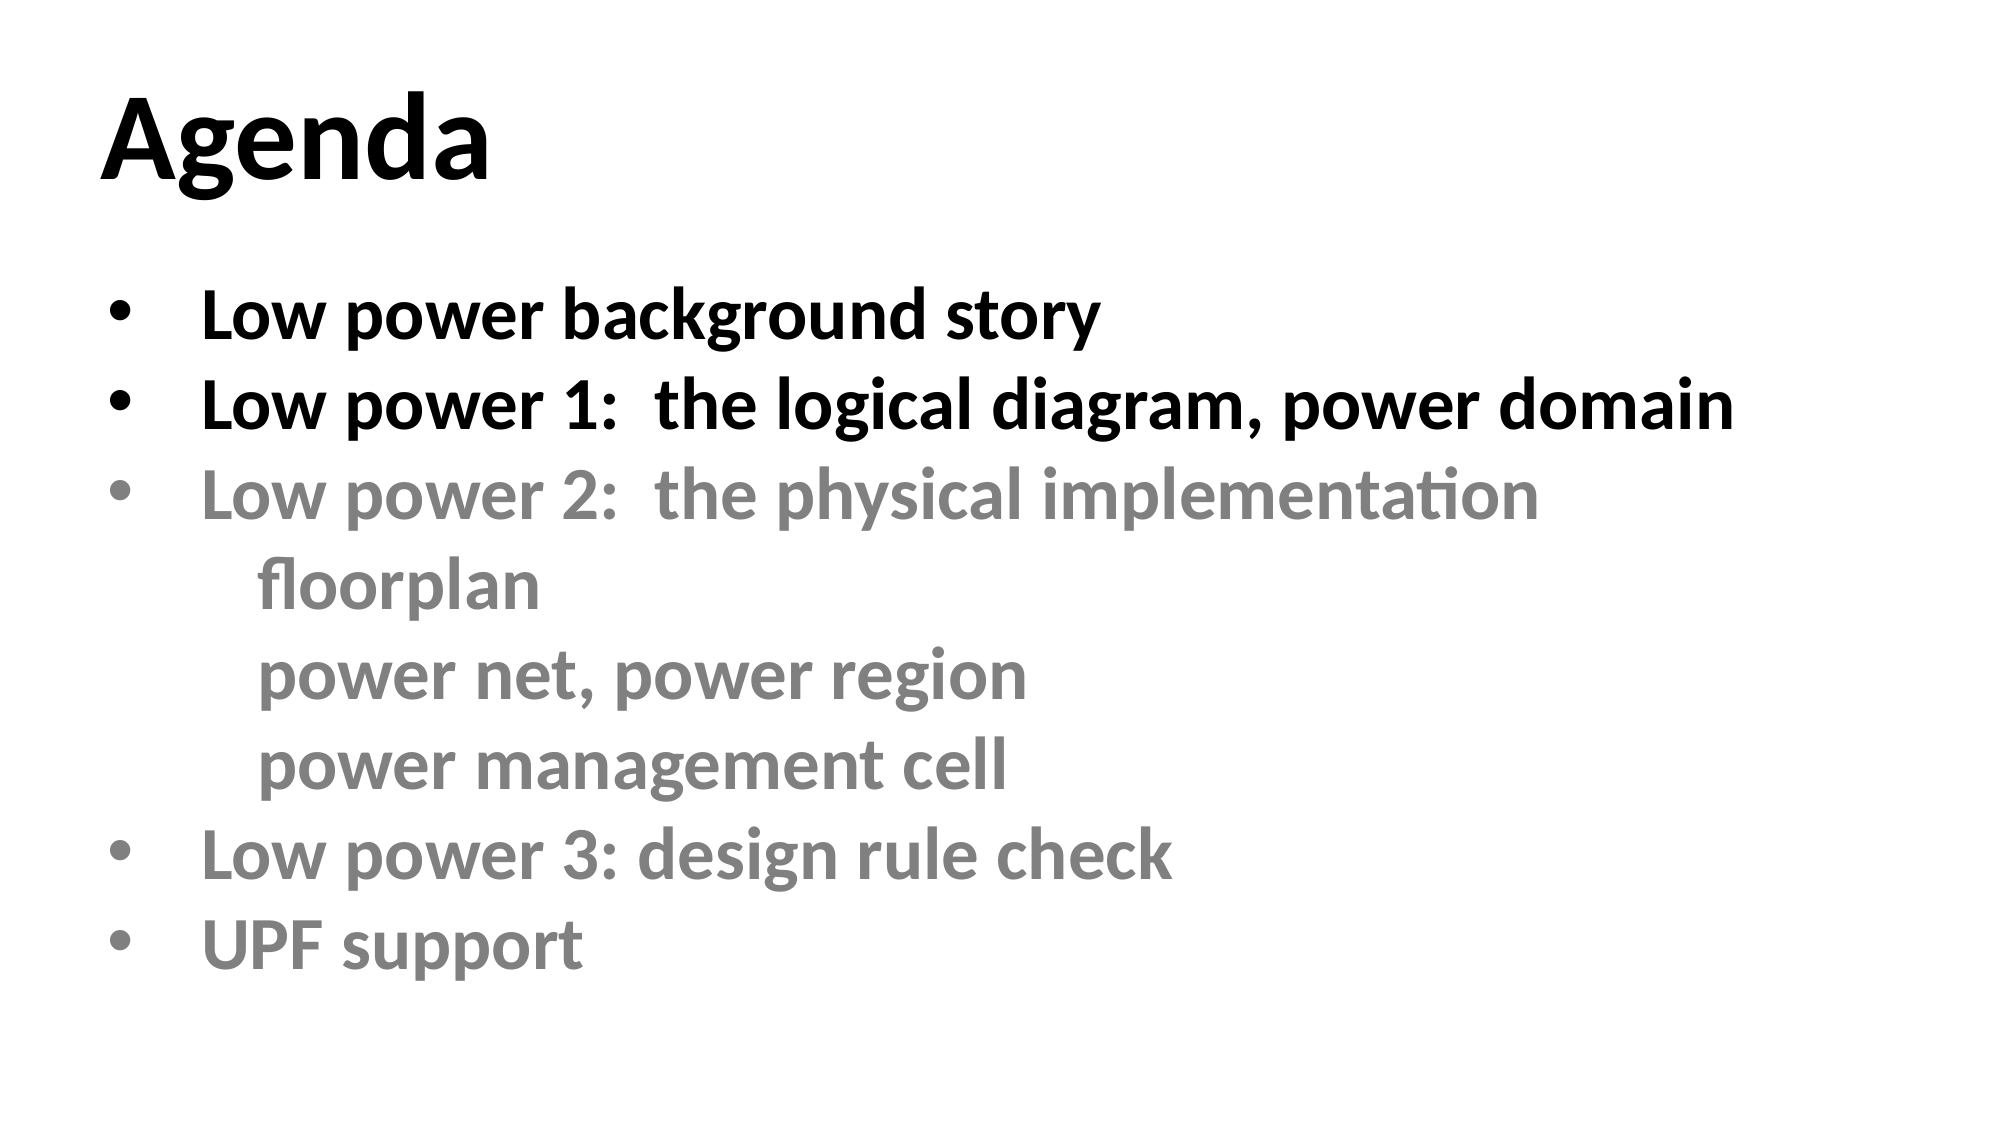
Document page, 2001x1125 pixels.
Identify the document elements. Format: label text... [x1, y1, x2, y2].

text_box Low power background story Low power 1: the logical diagram, power domain Low power 2: the physical implementation floorplan power net, power region power management cell Low power 3: design rule check UPF support [92, 256, 1752, 992]
text_box Agenda [85, 47, 509, 213]
